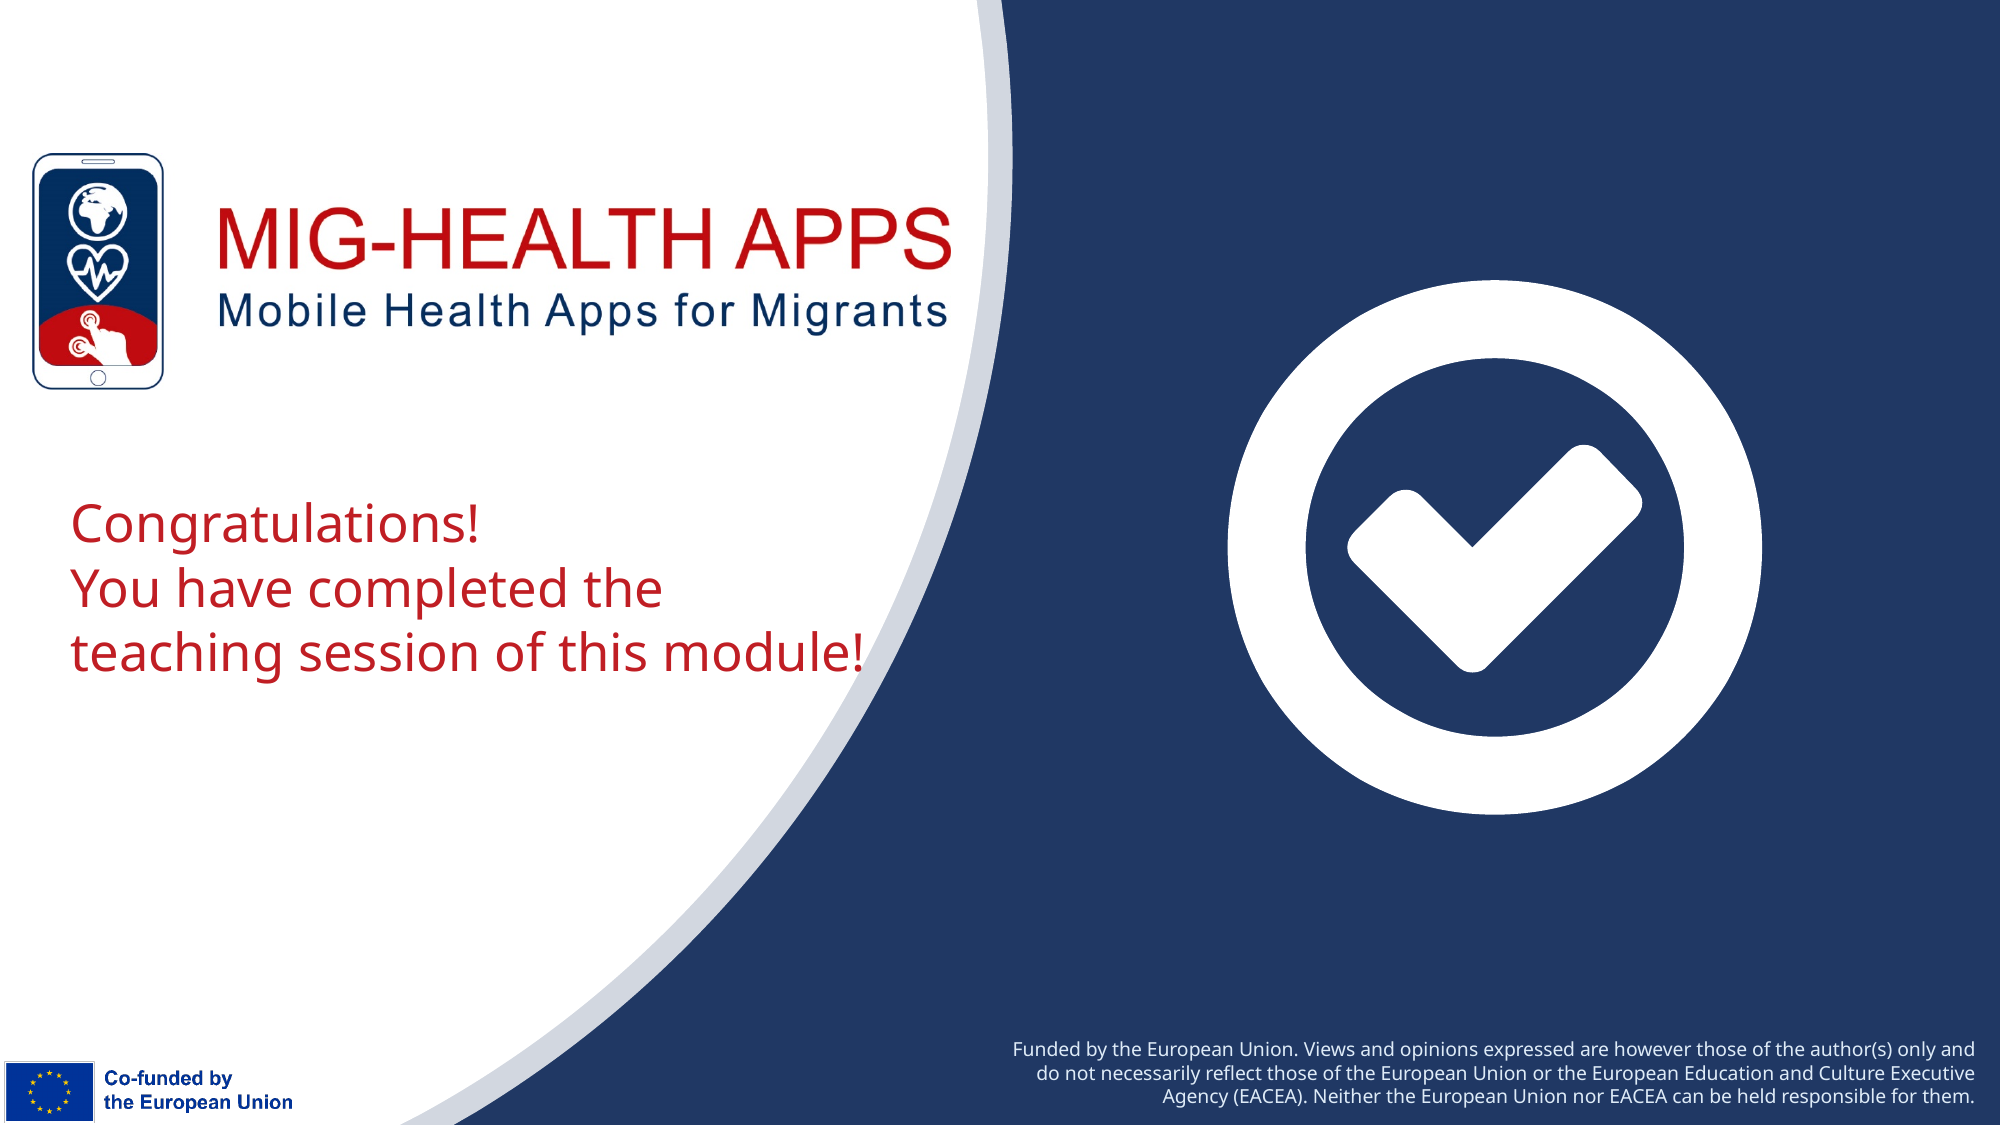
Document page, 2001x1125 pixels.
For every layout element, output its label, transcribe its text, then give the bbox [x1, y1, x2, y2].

picture [70, 569, 452, 951]
text_box Congratulations! You have completed the teaching session of this module! [55, 479, 882, 697]
text_box Funded by the European Union. Views and opinions expressed are however those of the author(s) only and do not necessarily reflect those of the European Union or the European Education and Culture Executive Agency (EACEA). Neither the European Union nor EACEA can be held responsible for them. [997, 1021, 1991, 1125]
picture [32, 153, 951, 390]
text_box [404, 697, 876, 1125]
picture [1226, 280, 1763, 816]
text_box [0, 0, 990, 1125]
picture [1, 1058, 304, 1125]
text_box [882, 0, 1014, 685]
